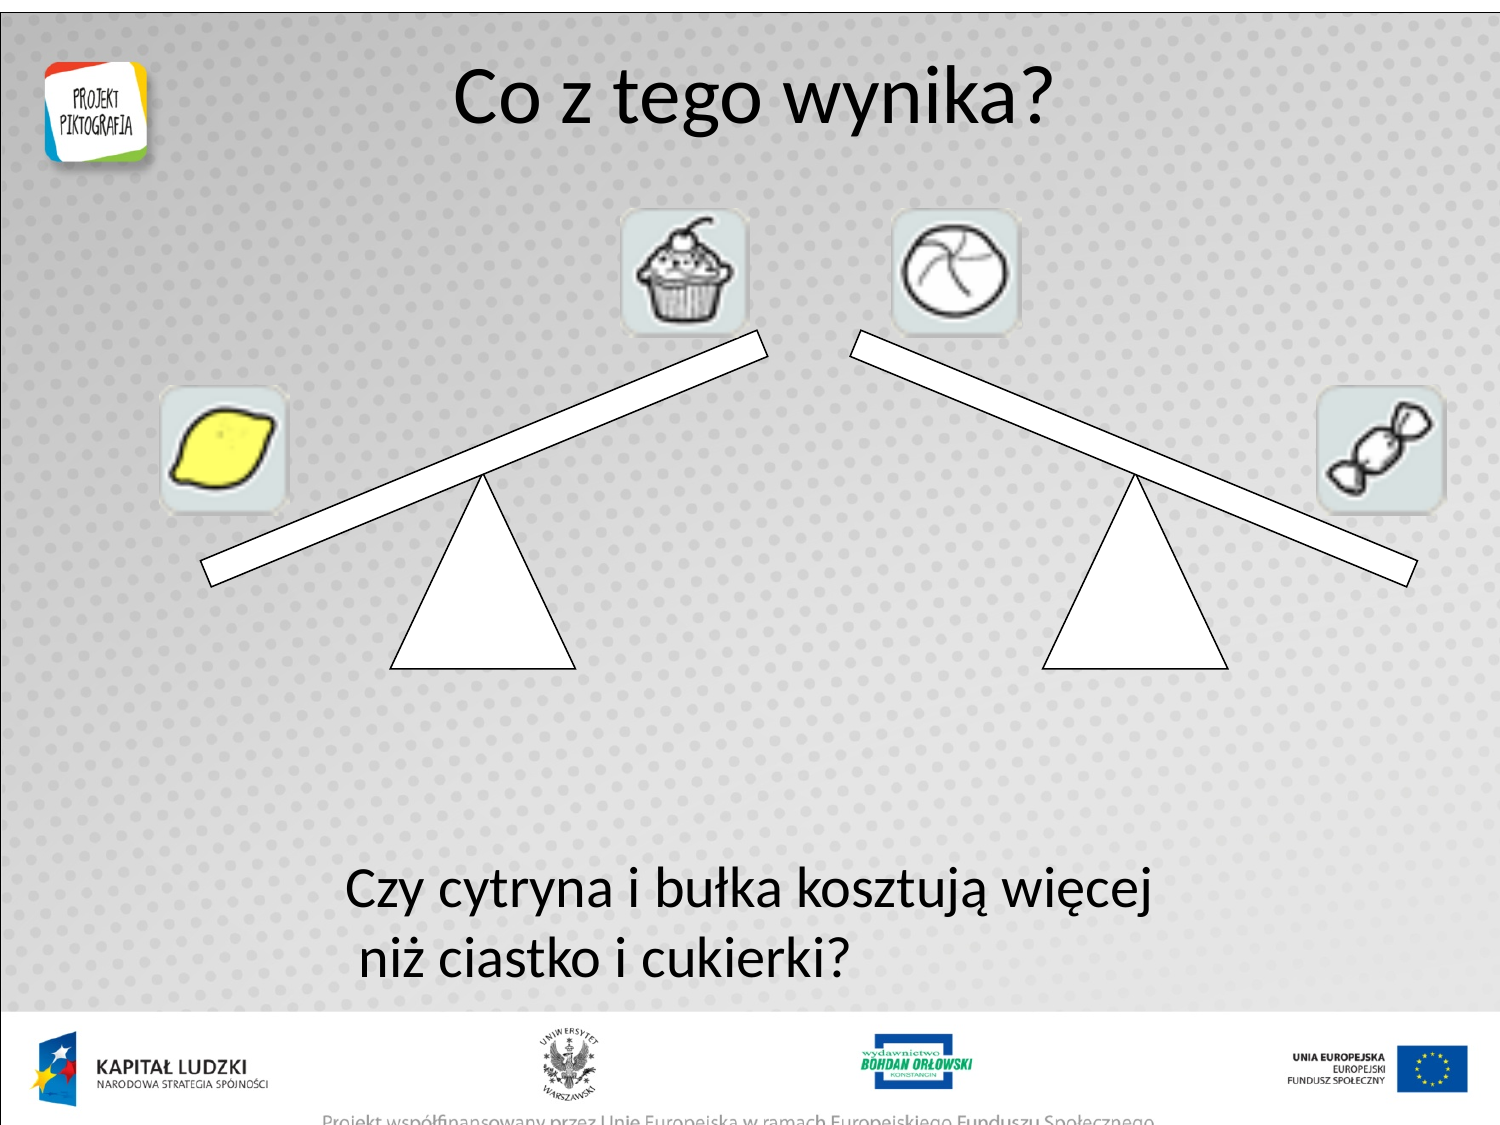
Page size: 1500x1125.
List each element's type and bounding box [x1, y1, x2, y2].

list [832, 444, 1436, 669]
picture [0, 11, 1500, 1125]
text_box [182, 444, 786, 669]
